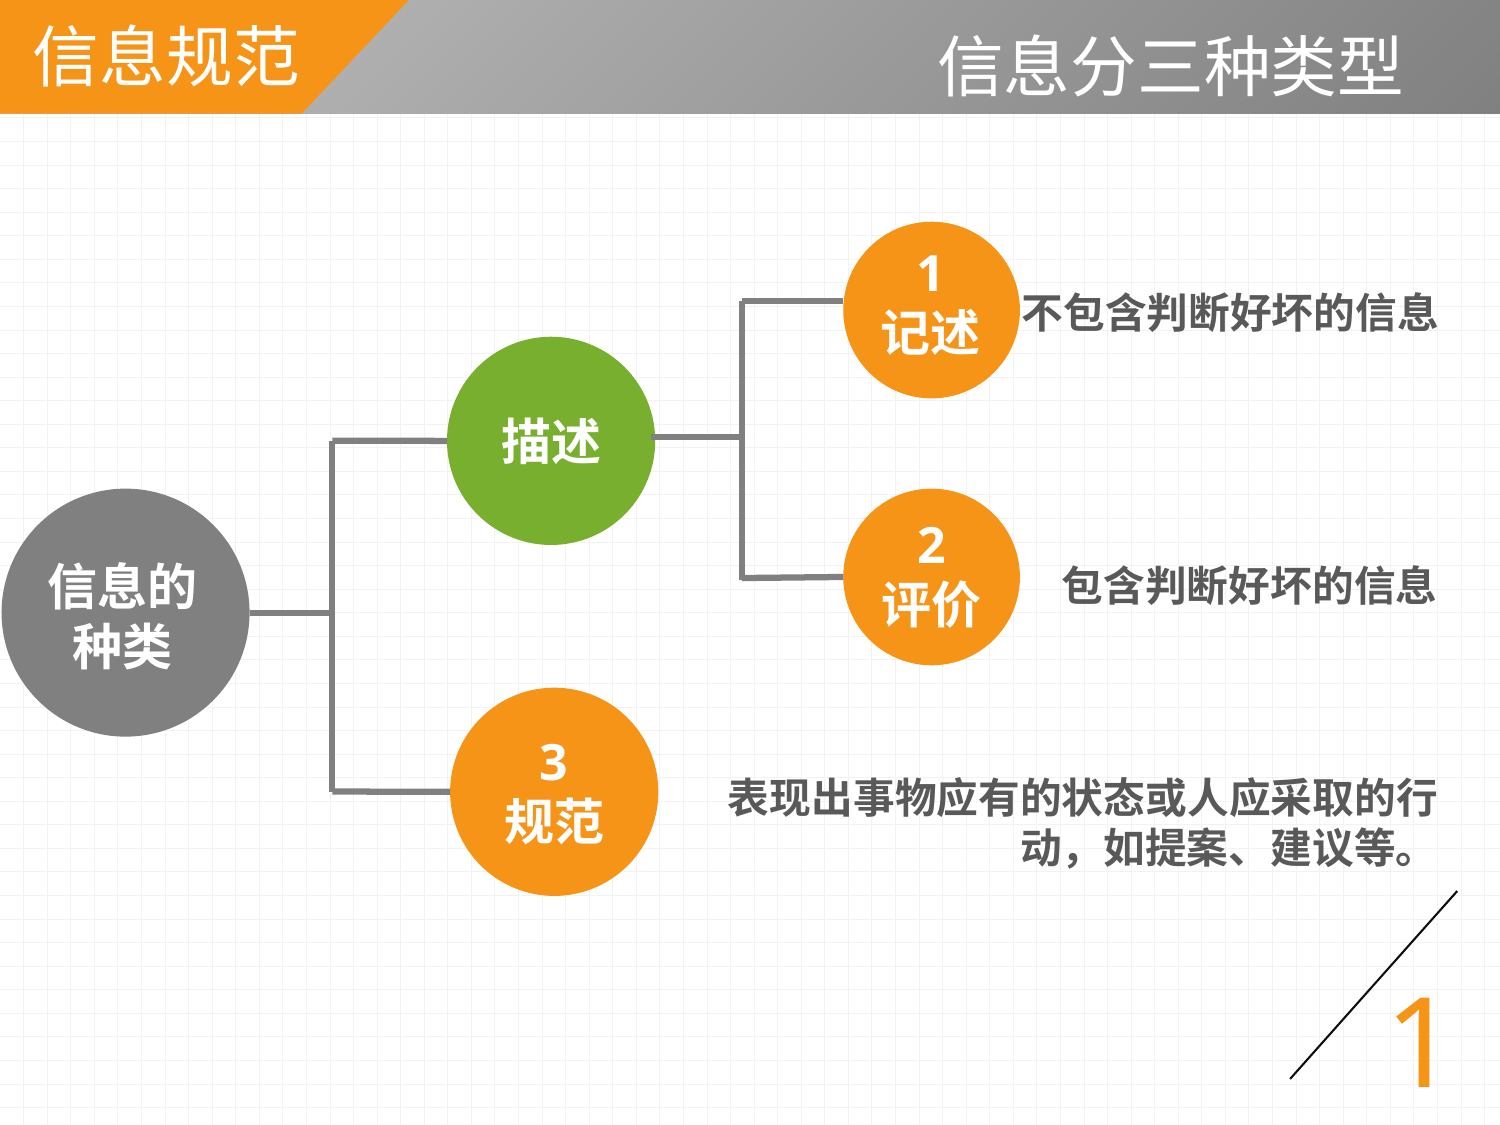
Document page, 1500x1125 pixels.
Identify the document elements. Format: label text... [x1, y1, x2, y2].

text_box [867, 641, 996, 668]
text_box 信息的种类 [18, 547, 227, 683]
text_box 3 规范 [450, 723, 658, 859]
text_box 表现出事物应有的状态或人应采取的行动，如提案、建议等。 [682, 764, 1453, 880]
text_box [451, 478, 651, 548]
text_box 信息分三种类型 [596, 17, 1420, 113]
text_box 1 [1370, 954, 1477, 1120]
text_box [452, 334, 650, 402]
text_box 不包含判断好坏的信息 [1035, 279, 1477, 345]
text_box [0, 486, 252, 739]
text_box [876, 486, 987, 505]
text_box 包含判断好坏的信息 [1036, 552, 1453, 618]
text_box 2 评价 [827, 505, 1036, 641]
text_box 信息规范 [18, 7, 562, 103]
text_box [863, 370, 1000, 401]
text_box [882, 219, 981, 234]
text_box 描述 [447, 402, 656, 478]
text_box 1 记述 [826, 234, 1035, 370]
text_box [471, 859, 637, 899]
text_box [473, 685, 636, 723]
